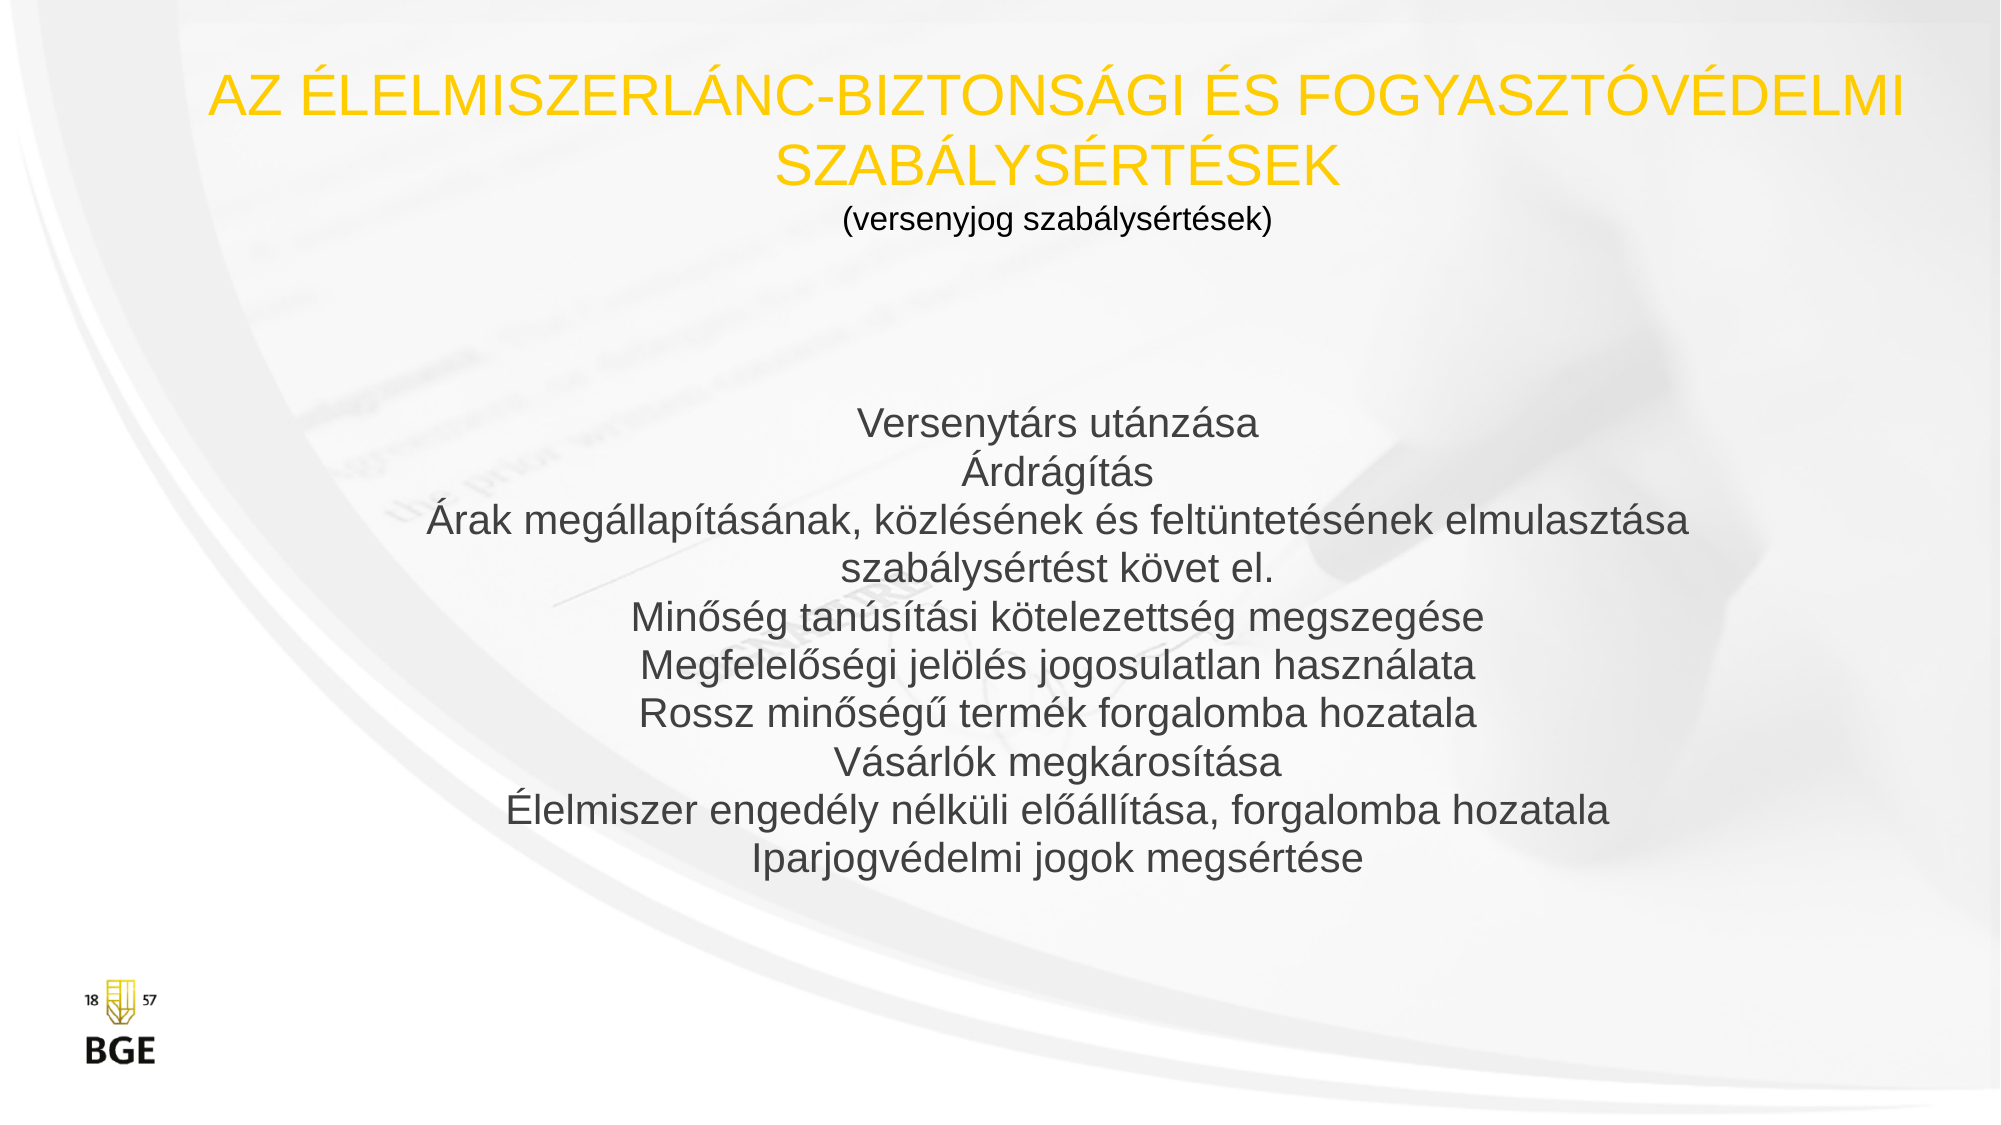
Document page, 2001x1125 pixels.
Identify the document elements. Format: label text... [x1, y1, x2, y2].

text_box AZ ÉLELMISZERLÁNC-BIZTONSÁGI ÉS FOGYASZTÓVÉDELMI SZABÁLYSÉRTÉSEK (versenyjog szabálysértések) [174, 49, 1941, 285]
list Versenytárs utánzása Árdrágítás Árak megállapításának, közlésének és feltüntetésének elmulasztása szabálysértést követ el. Minőség tanúsítási kötelezettség megszegése Megfelelőségi jelölés jogosulatlan használata Rossz minőségű termék forgalomba hozatala Vásárlók megkárosítása Élelmiszer engedély nélküli előállítása, forgalomba hozatala Iparjogvédelmi jogok megsértése [174, 324, 1941, 1000]
picture [0, 0, 2001, 1125]
